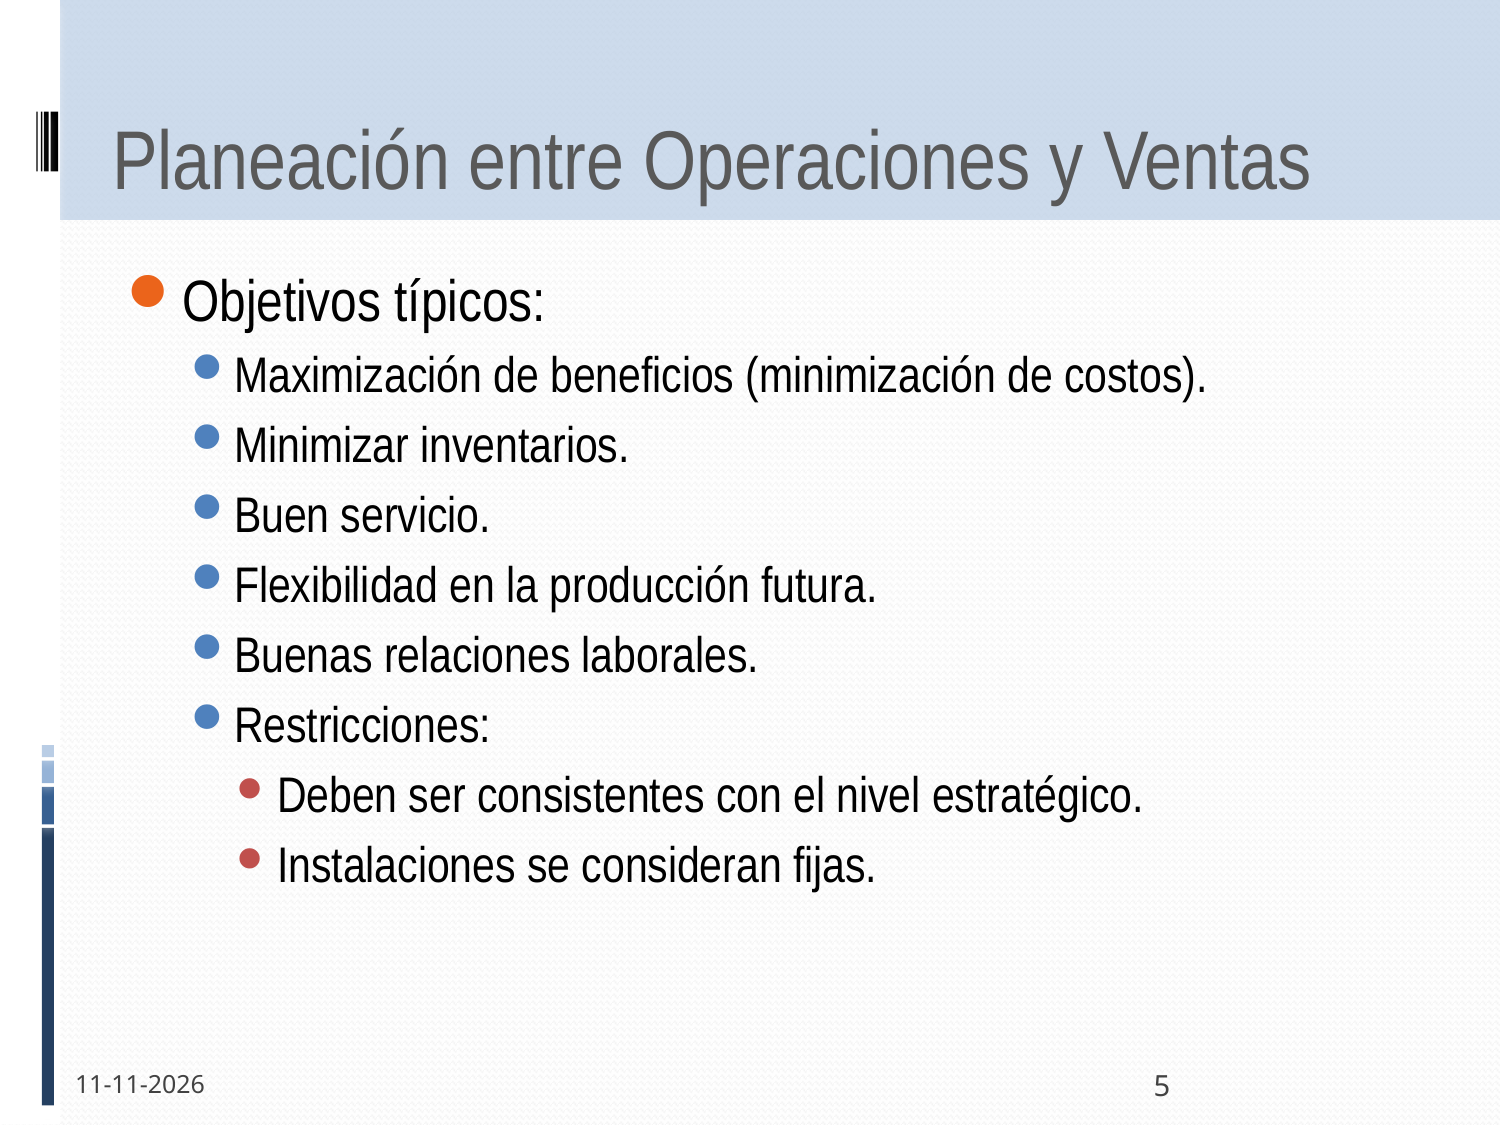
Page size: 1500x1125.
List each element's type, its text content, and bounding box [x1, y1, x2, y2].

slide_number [75, 1042, 243, 1103]
slide_number 5 [1045, 1046, 1171, 1107]
list Objetivos típicos: Maximización de beneficios (minimización de costos). Minimizar inventarios. Buen servicio. Flexibilidad en la producción futura. Buenas relaciones laborales. Restricciones: Deben ser consistentes con el nivel estratégico. Instalaciones se consideran fijas. [111, 255, 1436, 1038]
title Planeación entre Operaciones y Ventas [111, 18, 1436, 207]
